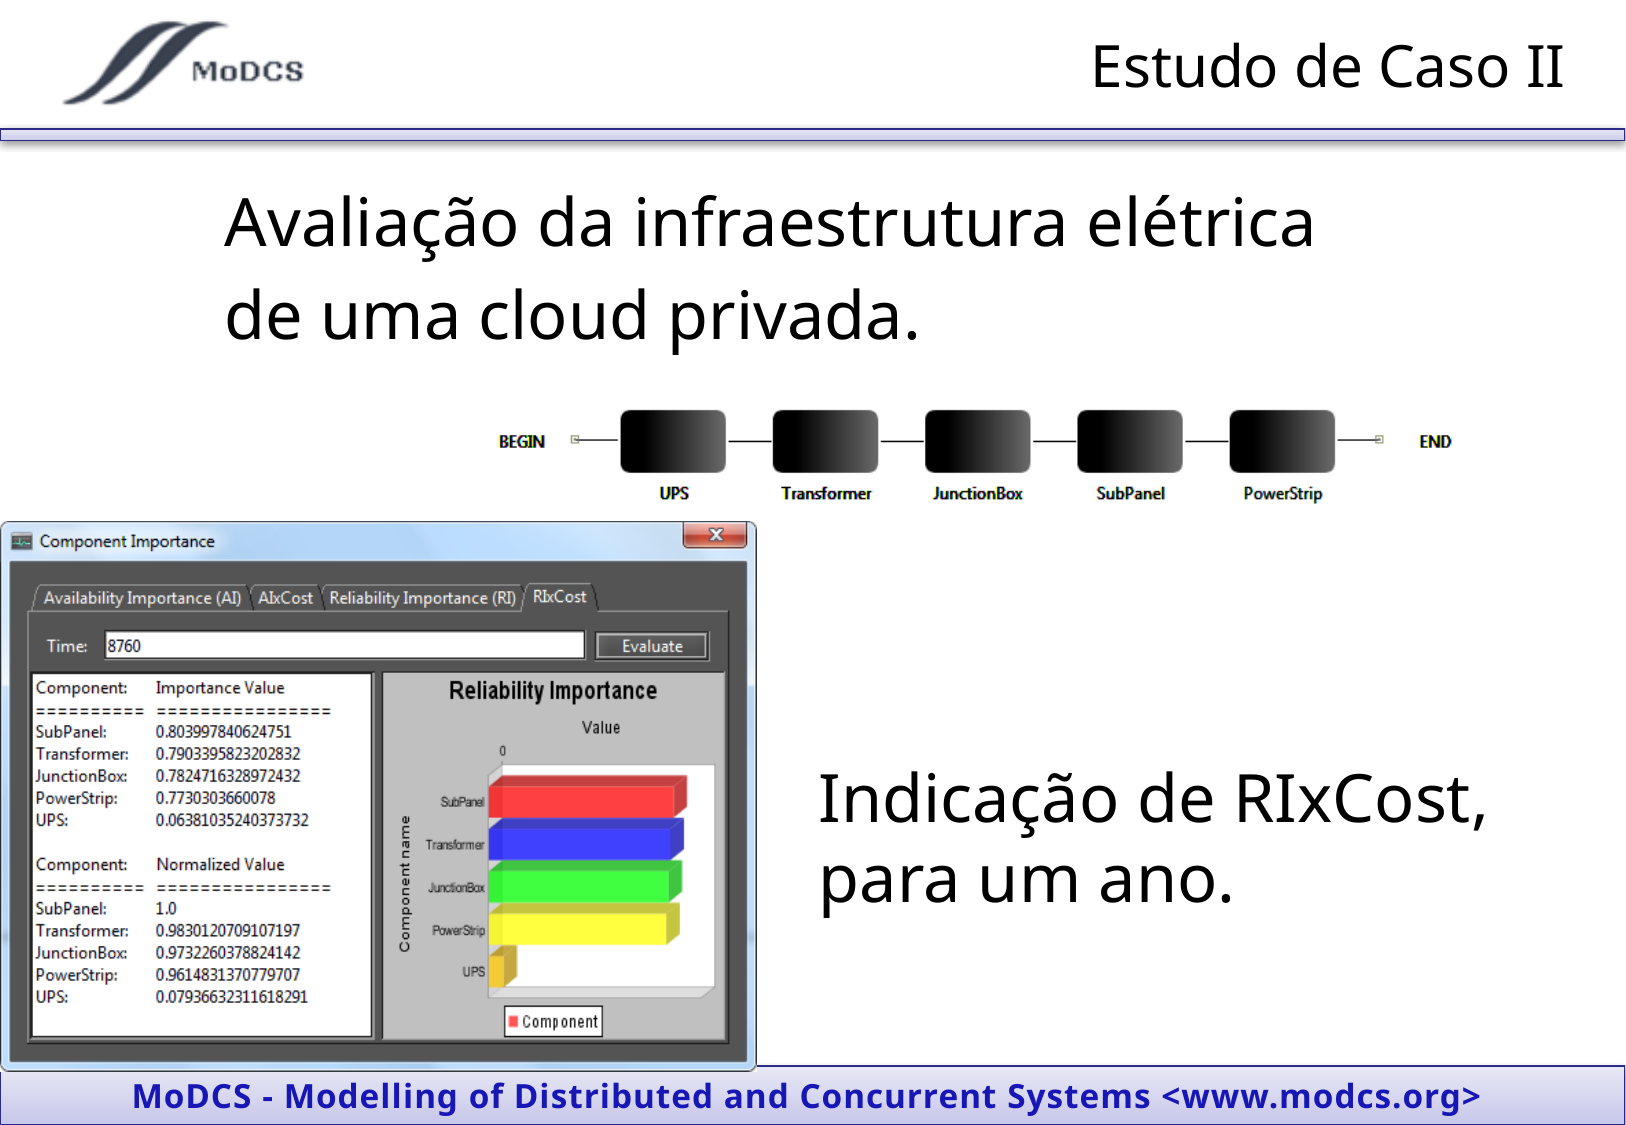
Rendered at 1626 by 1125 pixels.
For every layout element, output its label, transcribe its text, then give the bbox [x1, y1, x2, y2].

text_box Indicação de RIxCost, para um ano. [803, 748, 1581, 923]
text_box Avaliação da infraestrutura elétrica de uma cloud privada. [209, 172, 1352, 361]
title Estudo de Caso II [390, 0, 1581, 130]
picture [0, 381, 1475, 1072]
picture [0, 0, 390, 128]
